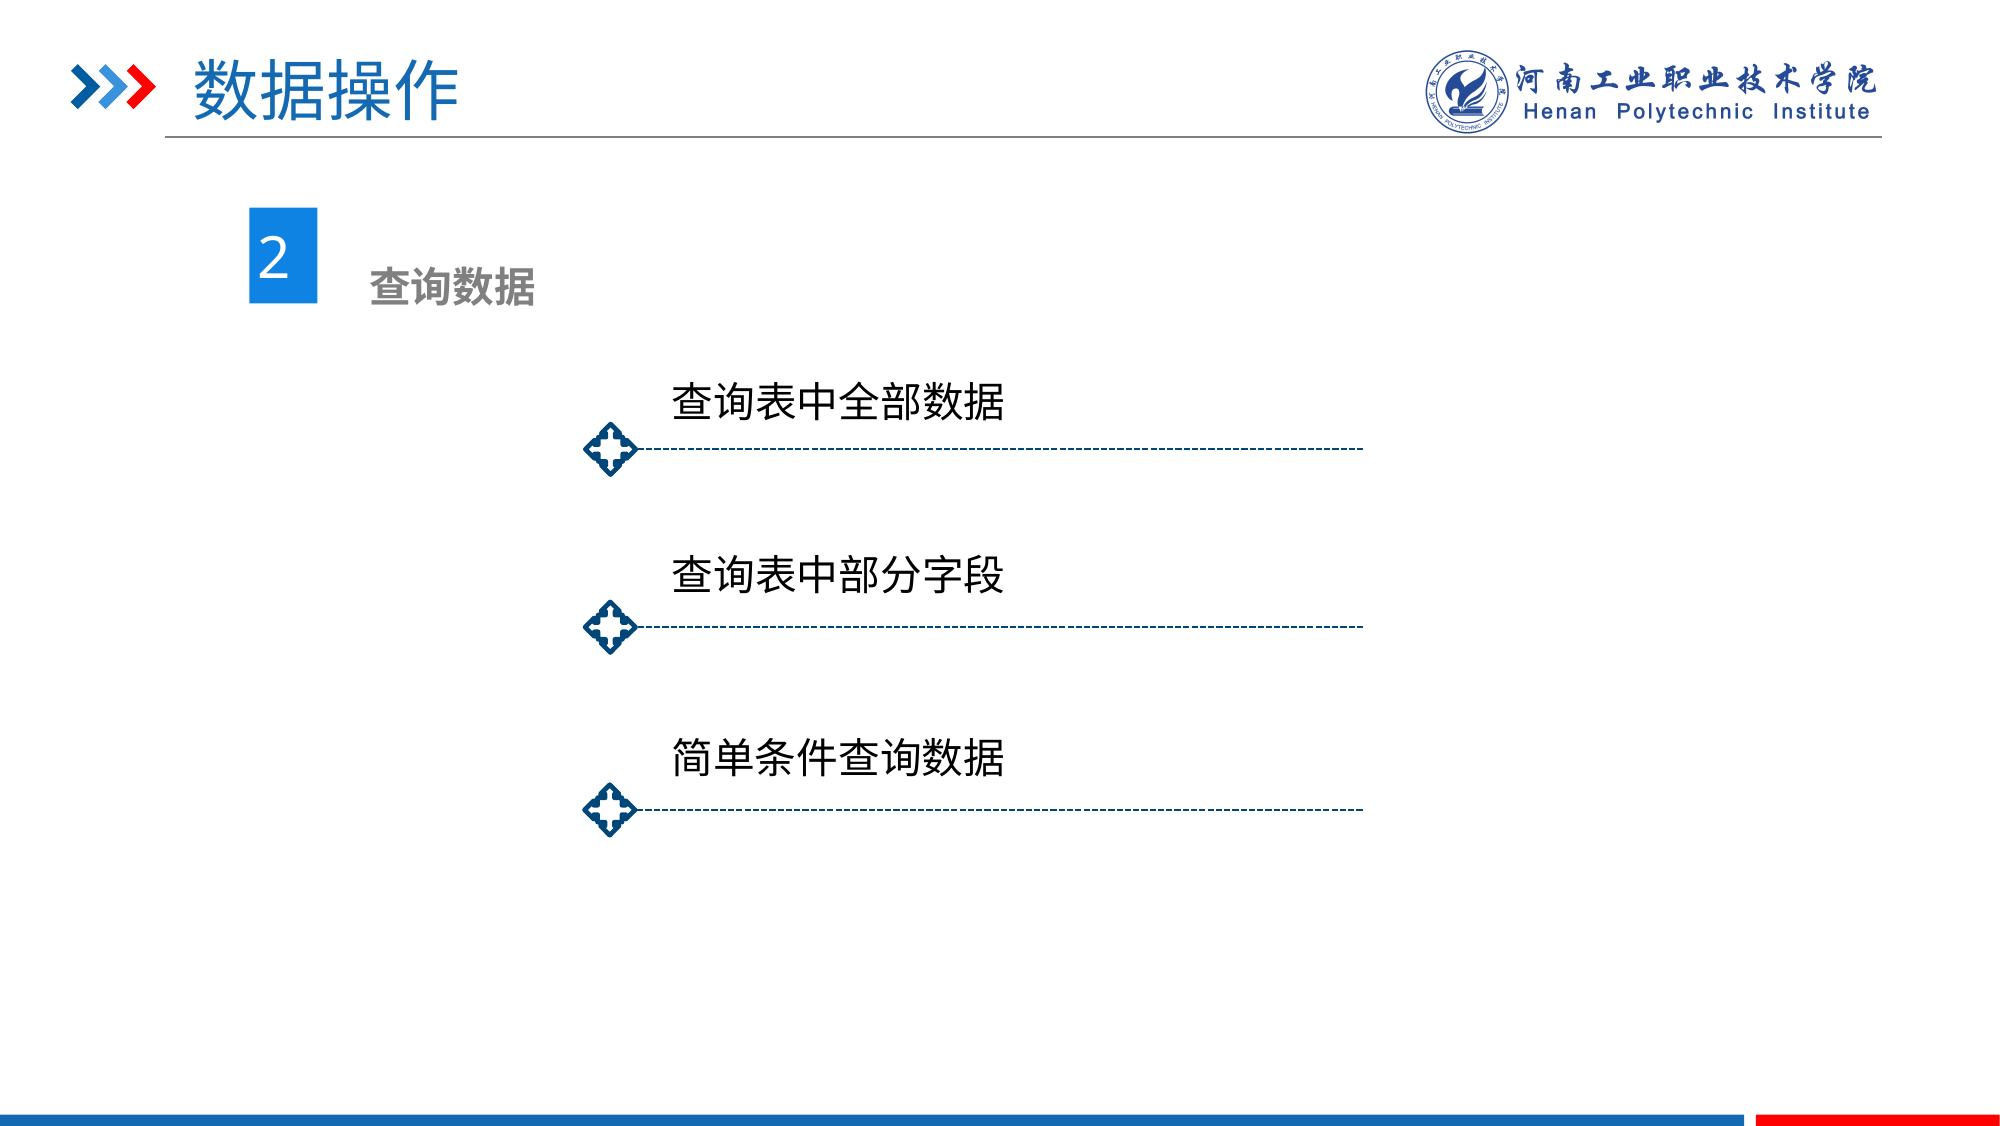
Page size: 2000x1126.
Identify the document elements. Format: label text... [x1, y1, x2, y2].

picture [1407, 46, 1882, 140]
text_box 查询数据 [319, 245, 1092, 380]
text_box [584, 784, 1365, 836]
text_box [585, 423, 1366, 475]
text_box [584, 601, 1366, 653]
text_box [249, 207, 318, 304]
text_box 查询表中全部数据 [656, 368, 1021, 422]
title 数据操作 [172, 25, 947, 153]
text_box 简单条件查询数据 [656, 724, 1021, 783]
text_box 查询表中部分字段 [656, 541, 1021, 600]
